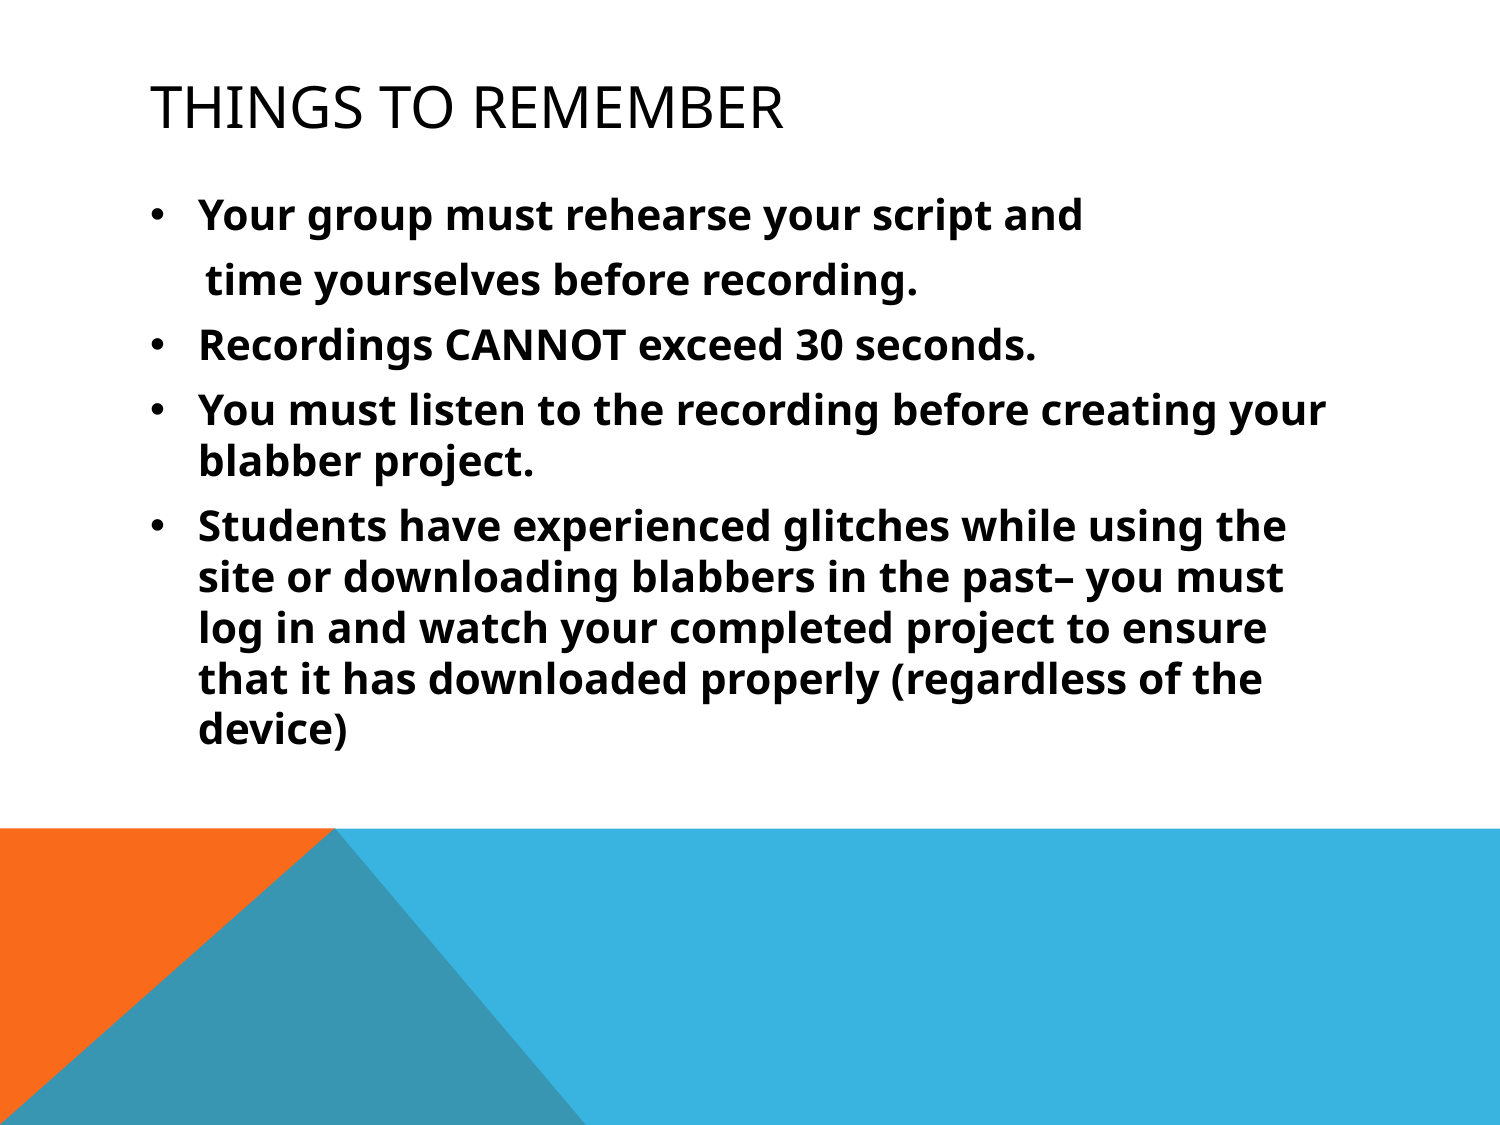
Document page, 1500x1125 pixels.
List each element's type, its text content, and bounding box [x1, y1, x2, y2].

list Your group must rehearse your script and time yourselves before recording. Recordings CANNOT exceed 30 seconds. You must listen to the recording before creating your blabber project. Students have experienced glitches while using the site or downloading blabbers in the past– you must log in and watch your completed project to ensure that it has downloaded properly (regardless of the device) [135, 180, 1369, 768]
title Things to remember [135, 60, 1369, 150]
